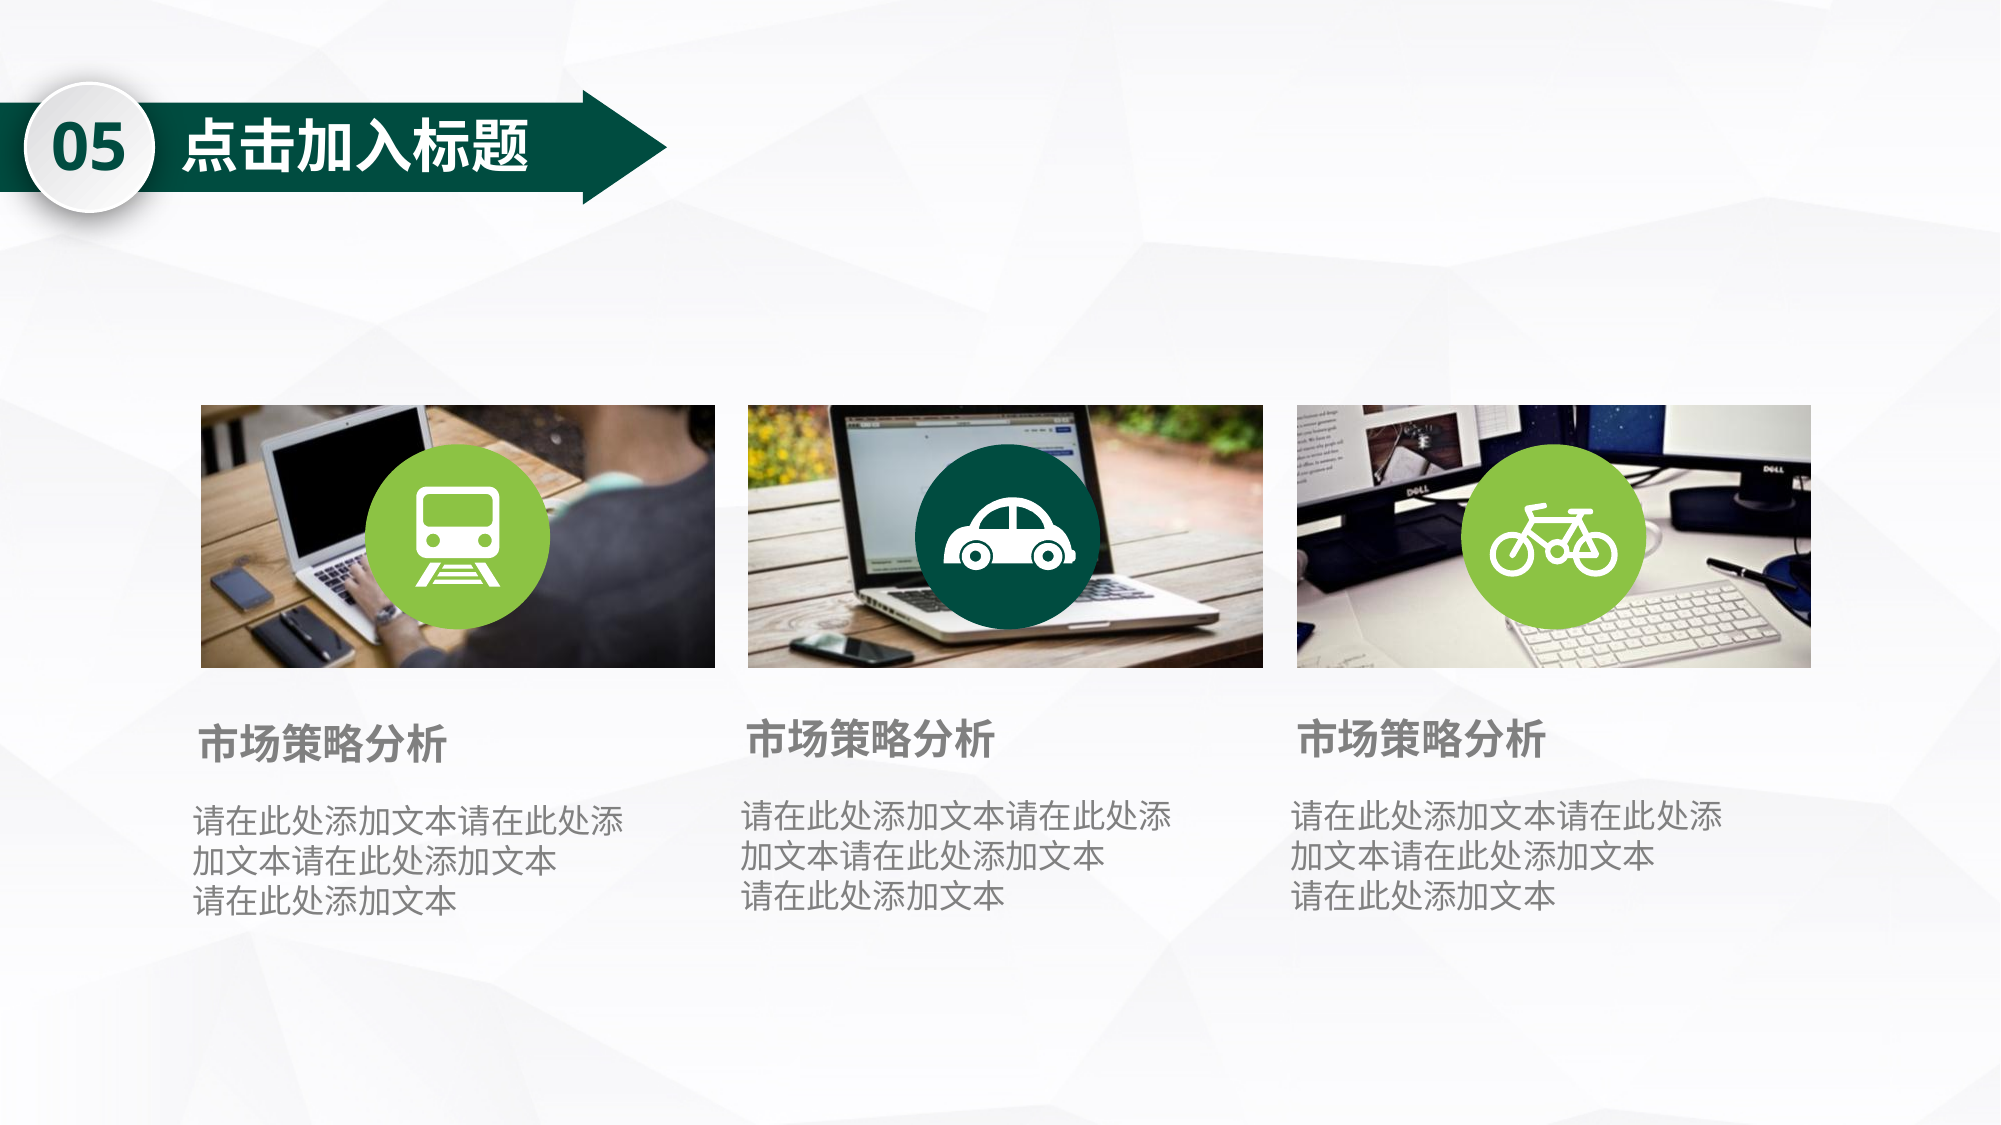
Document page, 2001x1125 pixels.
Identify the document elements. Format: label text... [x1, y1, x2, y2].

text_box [1489, 502, 1618, 577]
text_box 市场策略分析 [183, 710, 620, 776]
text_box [0, 89, 668, 205]
picture [0, 0, 2001, 1125]
text_box 请在此处添加文本请在此处添加文本请在此处添加文本 请在此处添加文本 [725, 788, 1220, 963]
text_box [60, 82, 119, 89]
text_box 请在此处添加文本请在此处添加文本请在此处添加文本 请在此处添加文本 [1275, 788, 1770, 963]
text_box [59, 205, 120, 213]
text_box 点击加入标题 [165, 101, 1329, 232]
text_box 市场策略分析 [1281, 705, 1719, 771]
text_box 市场策略分析 [730, 705, 1168, 771]
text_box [415, 486, 501, 587]
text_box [943, 497, 1076, 571]
text_box 请在此处添加文本请在此处添加文本请在此处添加文本 请在此处添加文本 [177, 792, 672, 968]
